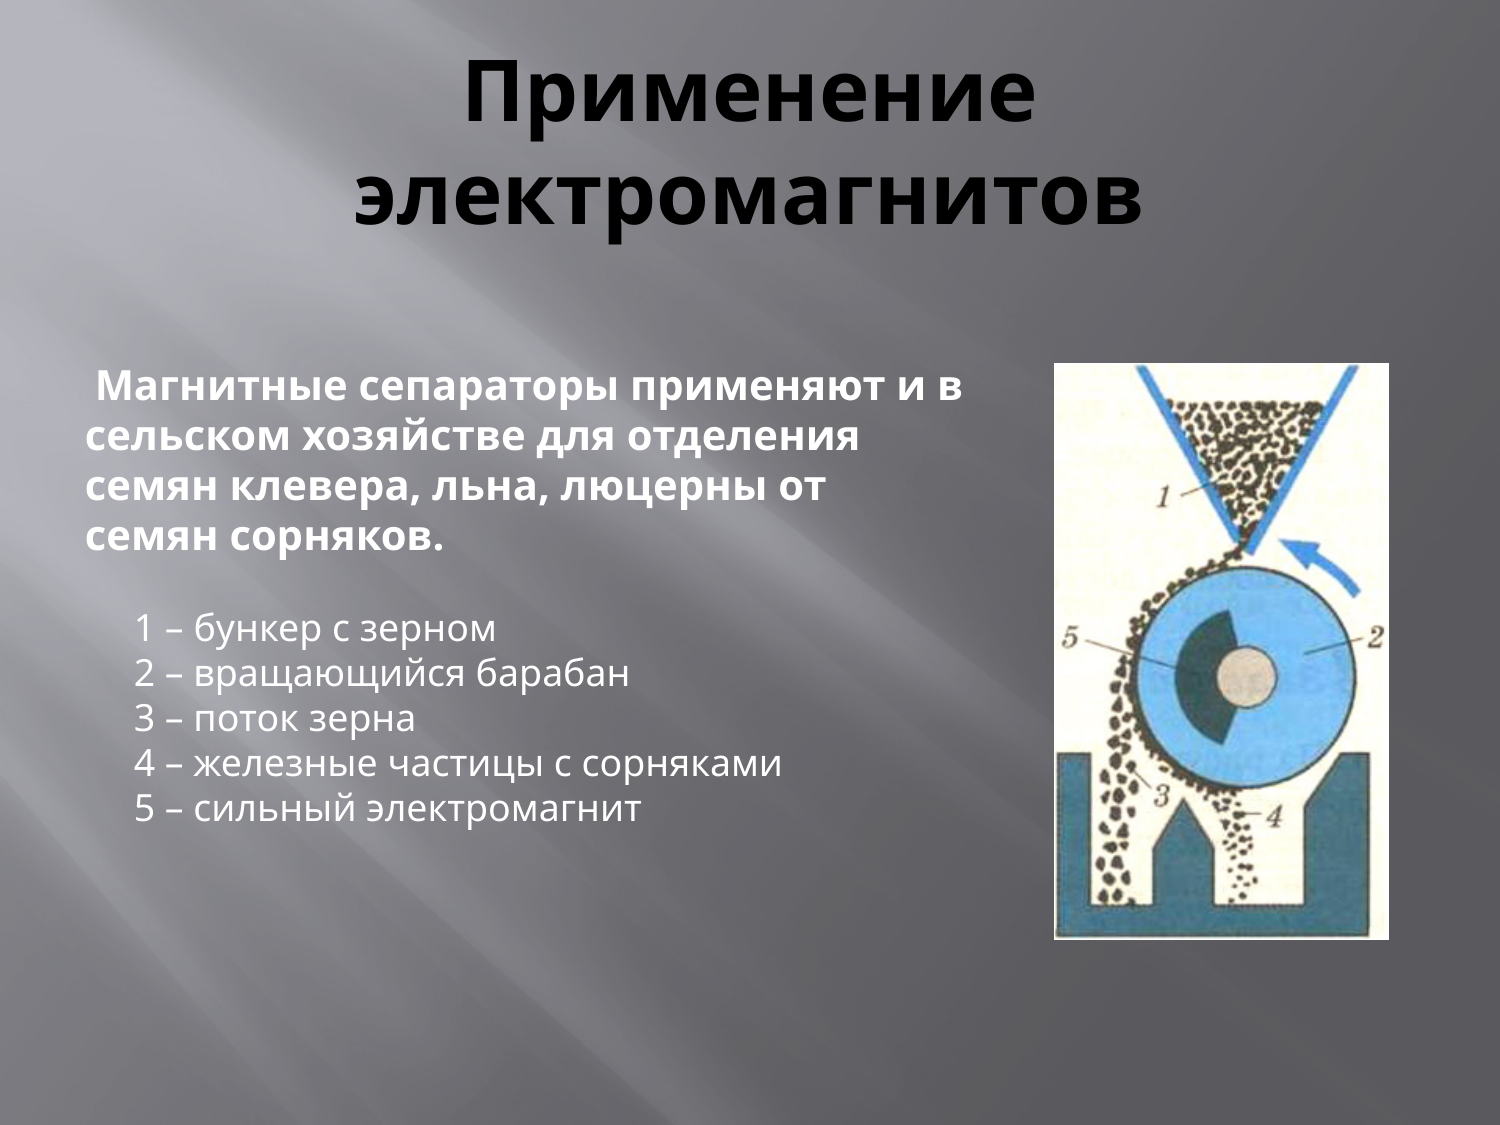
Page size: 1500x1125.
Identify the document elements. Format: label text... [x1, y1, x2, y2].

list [1054, 363, 1390, 941]
text_box Магнитные сепараторы применяют и в сельском хозяйстве для отделения семян клевера, льна, люцерны от семян сорняков. 1 – бункер с зерном 2 – вращающийся барабан 3 – поток зерна 4 – железные частицы с сорняками 5 – сильный электромагнит [70, 351, 985, 837]
title Применение электромагнитов [75, 45, 1425, 233]
